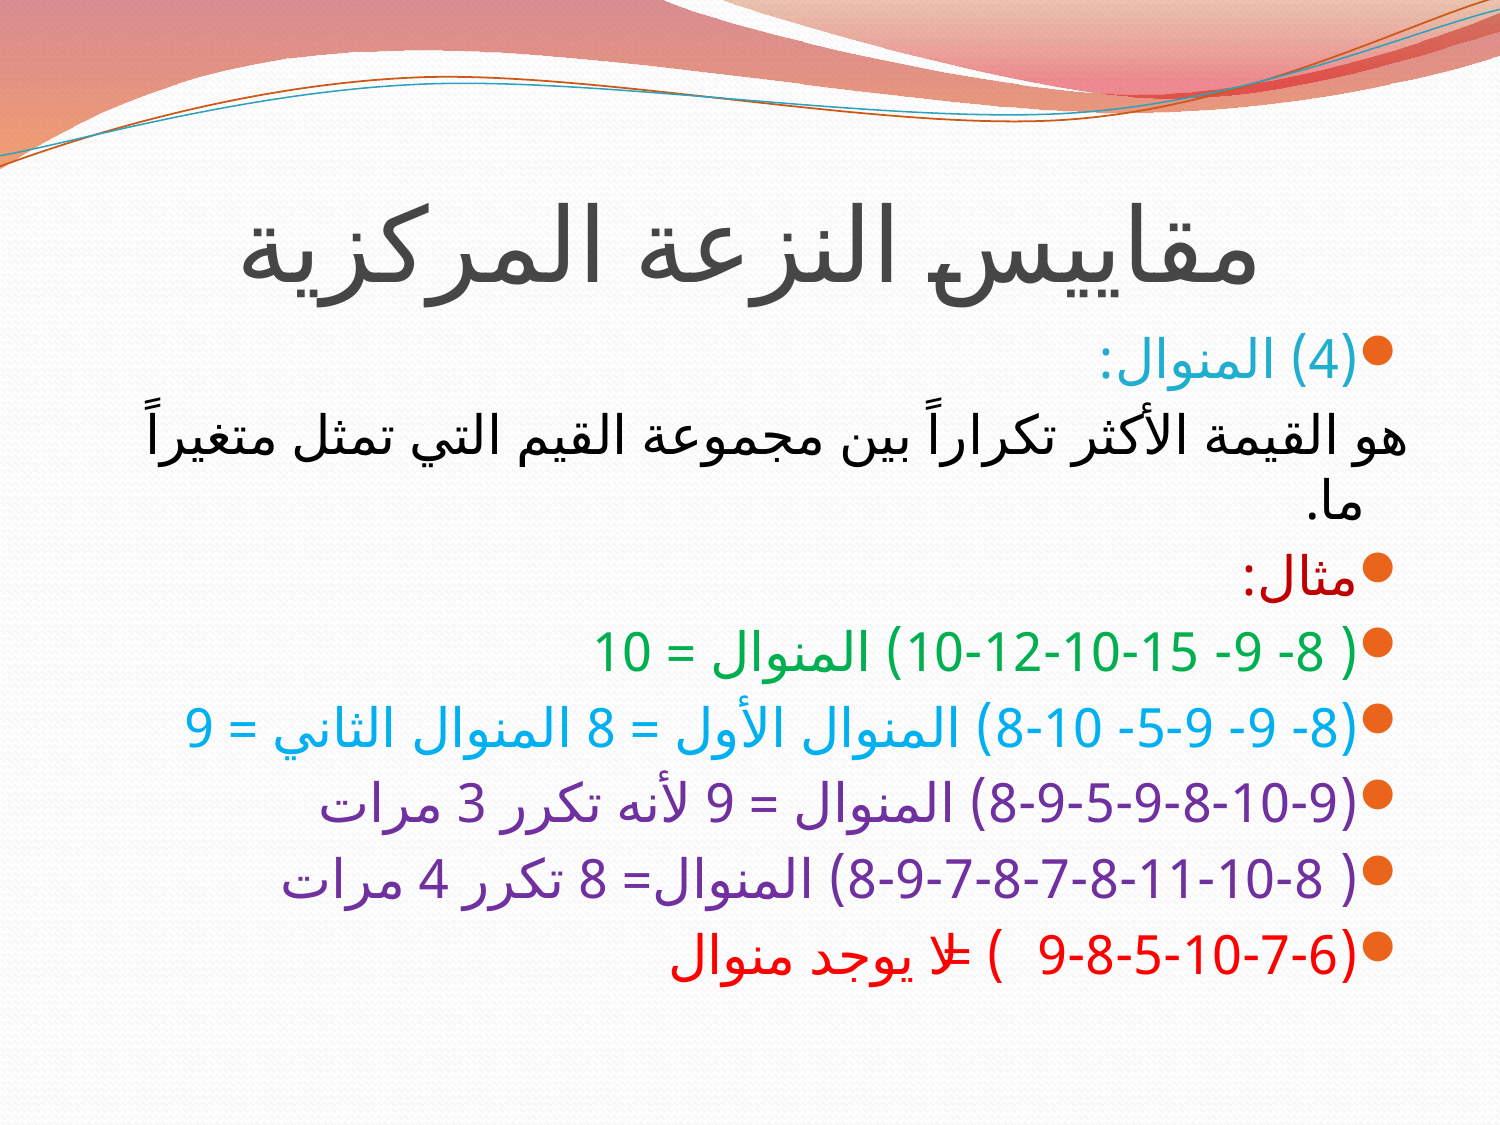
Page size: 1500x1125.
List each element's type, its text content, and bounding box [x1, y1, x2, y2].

list (4) المنوال: هو القيمة الأكثر تكراراً بين مجموعة القيم التي تمثل متغيراً ما. مثال: ( 8- 9- 10-12-10-15) المنوال = 10 (8- 9- 5-9- 8-10) المنوال الأول = 8 المنوال الثاني = 9 (8-9-5-9-8-10-9) المنوال = 9 لأنه تكرر 3 مرات ( 8-9-7-8-7-8-11-10-8) المنوال= 8 تكرر 4 مرات (9-8-5-10-7-6) = لا يوجد منوال [75, 317, 1425, 1038]
title مقاييس النزعة المركزية [75, 115, 1425, 303]
